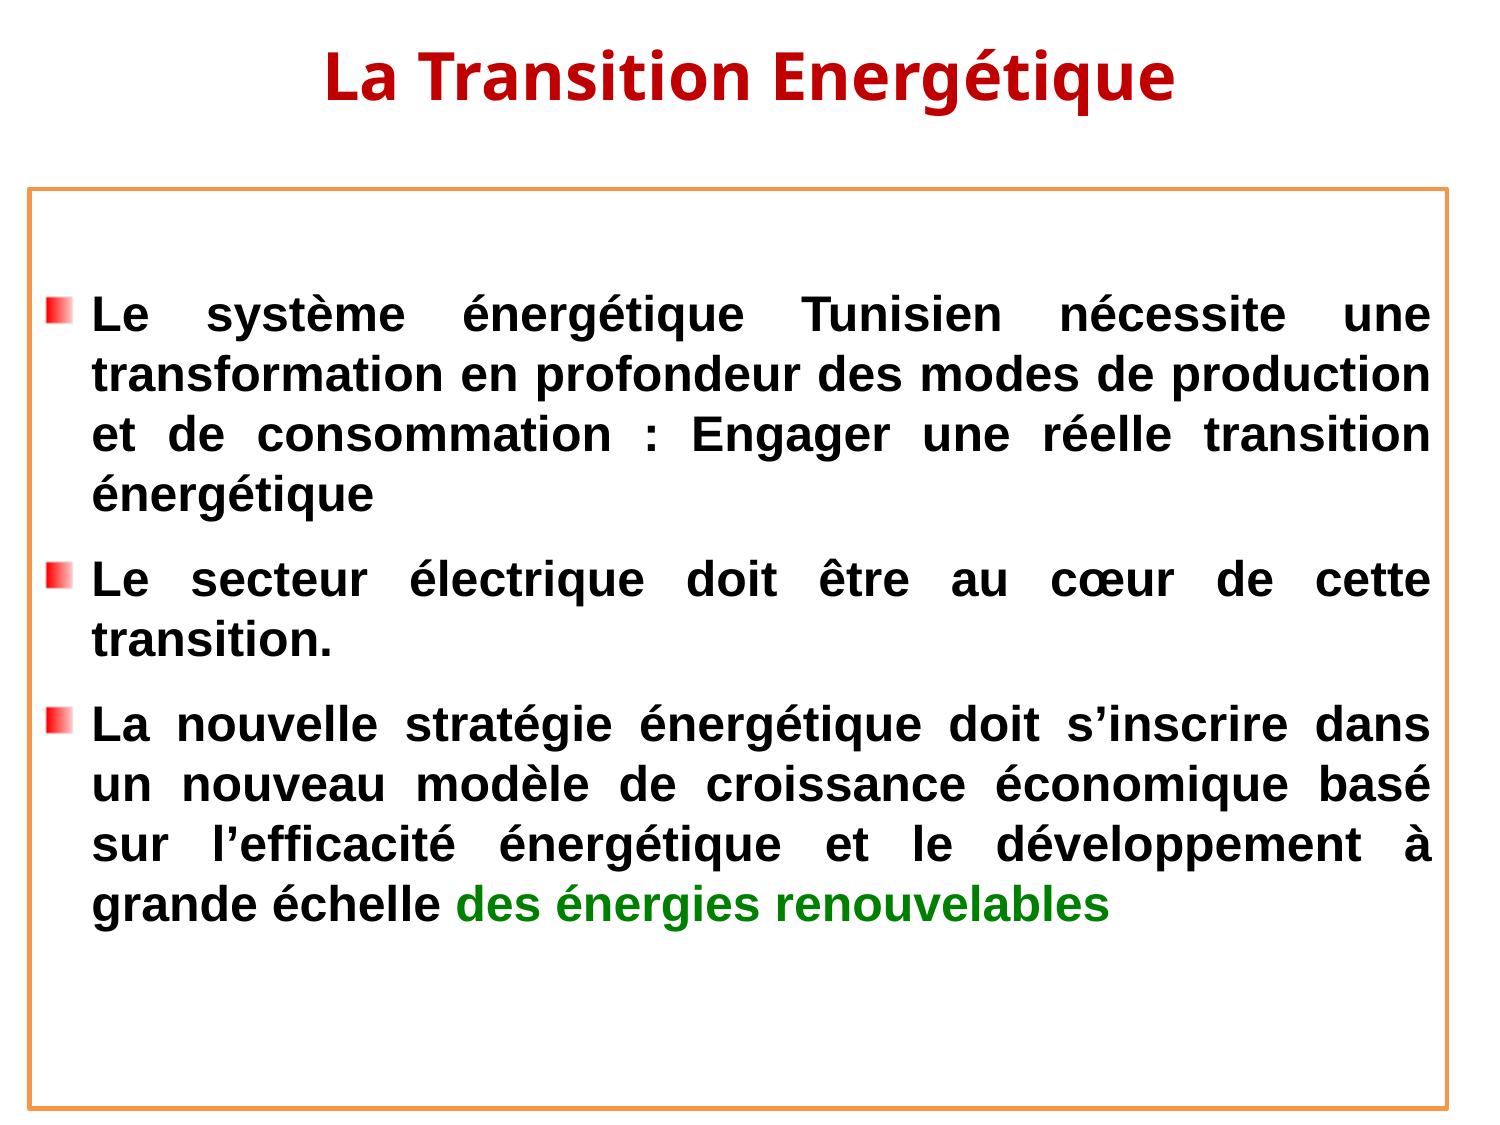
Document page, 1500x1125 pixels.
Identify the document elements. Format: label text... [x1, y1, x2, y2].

picture [44, 560, 76, 592]
text_box Le système énergétique Tunisien nécessite une transformation en profondeur des modes de production et de consommation : Engager une réelle transition énergétique Le secteur électrique doit être au cœur de cette transition. La nouvelle stratégie énergétique doit s’inscrire dans un nouveau modèle de croissance économique basé sur l’efficacité énergétique et le développement à grande échelle des énergies renouvelables [27, 187, 1449, 1111]
title La Transition Energétique [74, 0, 1426, 185]
picture [44, 705, 76, 737]
picture [44, 295, 76, 327]
